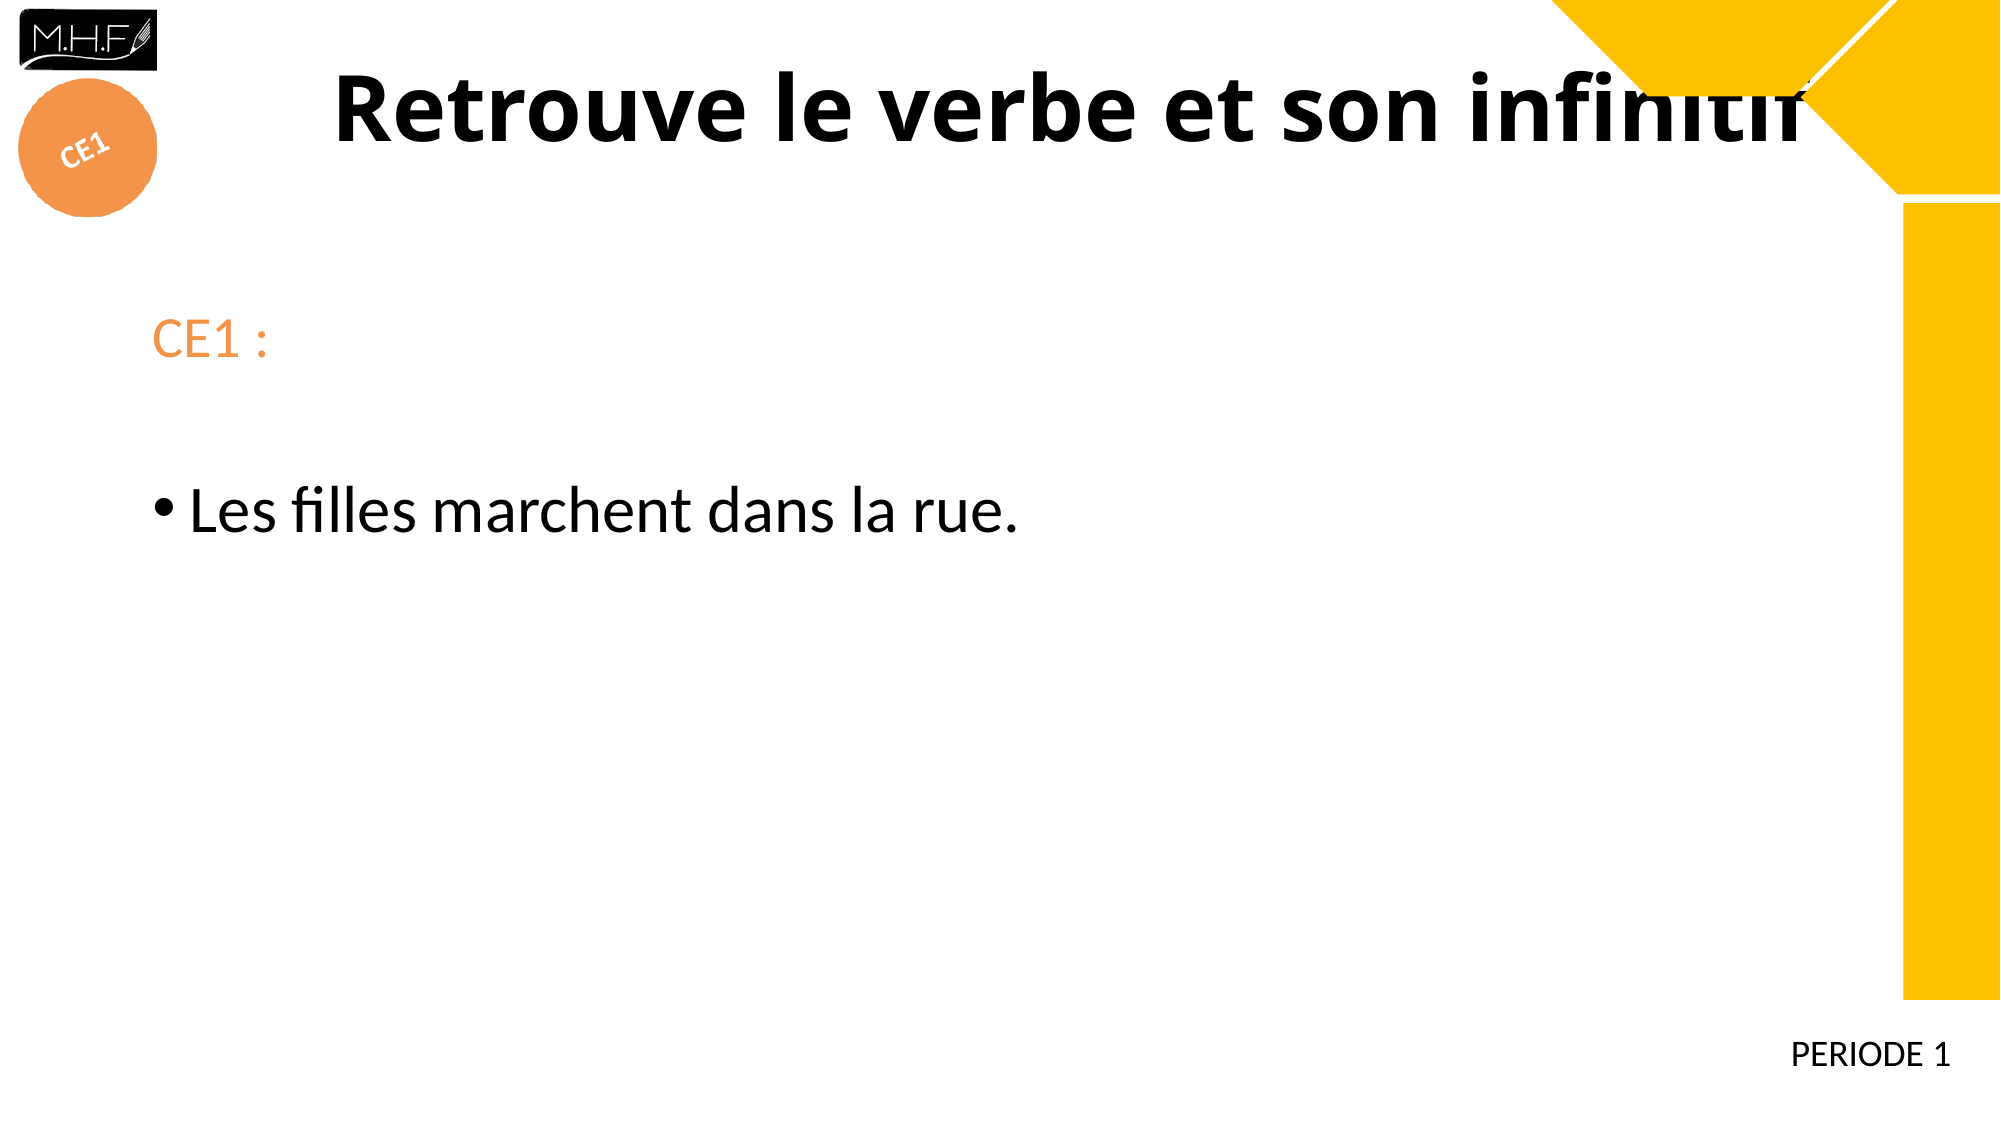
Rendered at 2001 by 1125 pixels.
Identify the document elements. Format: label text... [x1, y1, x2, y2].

picture [18, 78, 157, 218]
title Retrouve le verbe et son infinitif [316, 3, 1863, 221]
text_box [1549, 0, 1892, 98]
text_box PERIODE 1 [1362, 1021, 1967, 1082]
text_box [1902, 202, 2000, 1001]
list CE1 : Les filles marchent dans la rue. [137, 299, 1863, 1014]
picture [16, 7, 157, 74]
text_box [1799, 0, 2000, 196]
